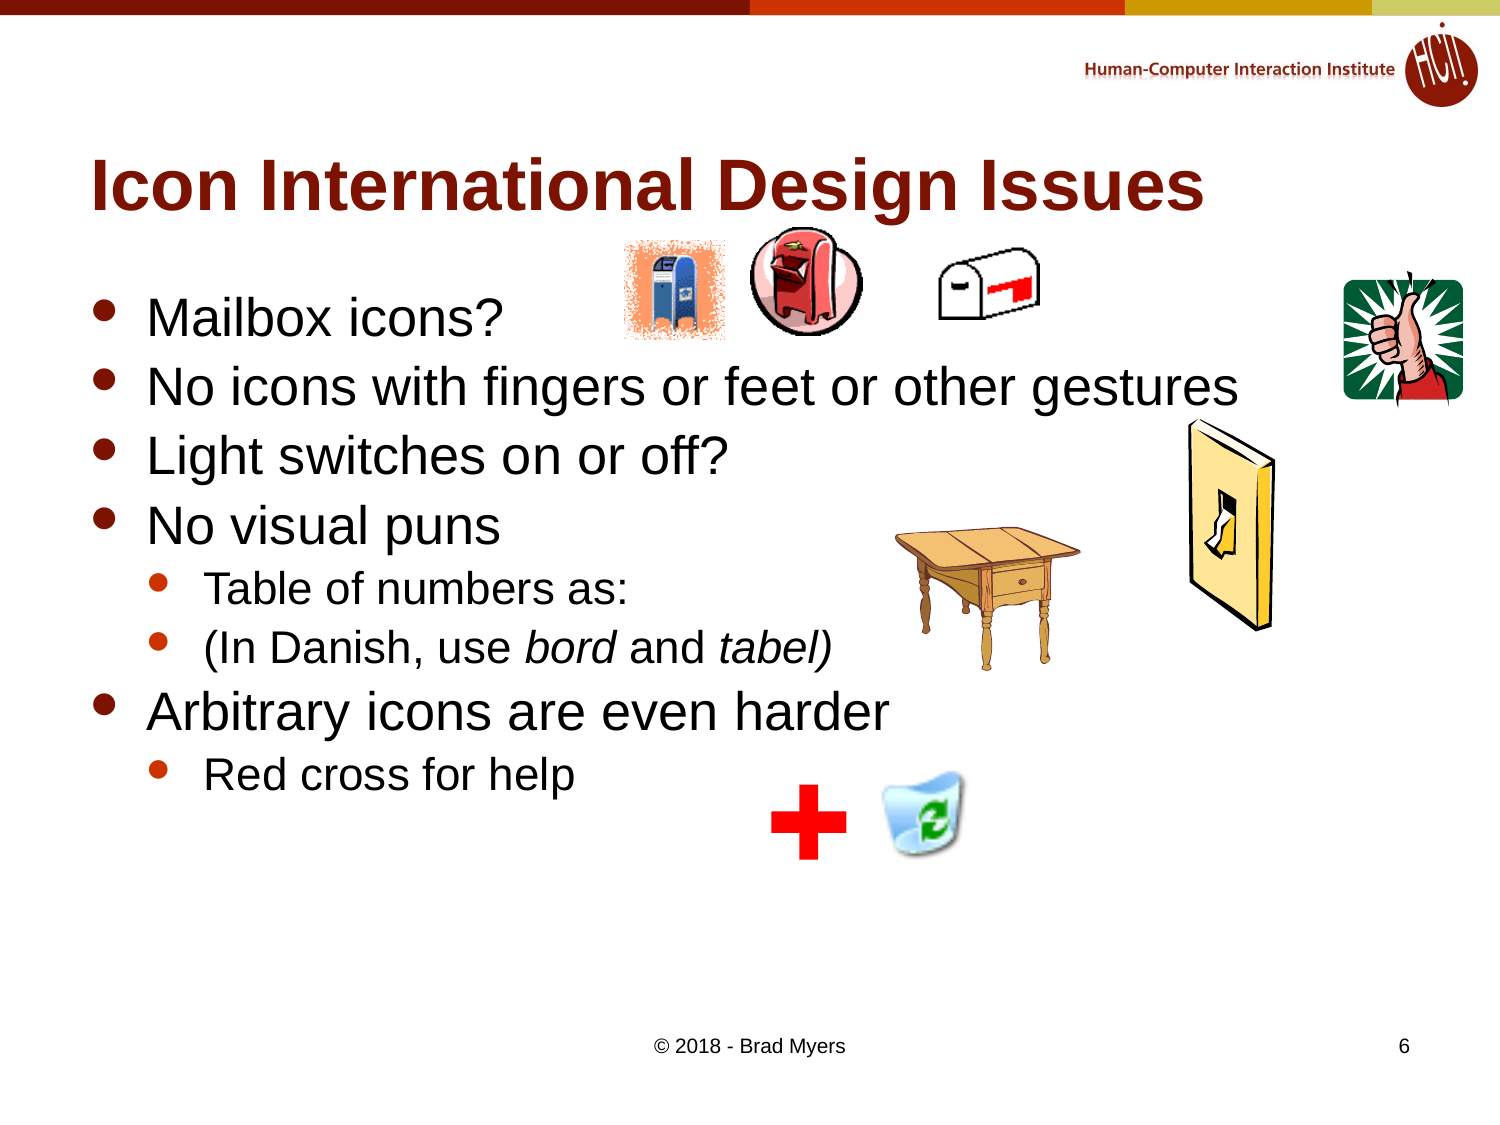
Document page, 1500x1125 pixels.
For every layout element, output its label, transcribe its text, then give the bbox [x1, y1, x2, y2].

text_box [771, 784, 847, 860]
slide_number 6 [1074, 1024, 1426, 1101]
picture [1313, 22, 1478, 107]
title Icon International Design Issues [74, 19, 1313, 233]
picture [1343, 270, 1464, 409]
picture [624, 239, 726, 341]
picture [877, 760, 977, 874]
picture [886, 526, 1081, 672]
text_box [1188, 418, 1276, 632]
picture [749, 227, 863, 336]
footer © 2018 - Brad Myers [512, 1024, 988, 1101]
list Mailbox icons? No icons with fingers or feet or other gestures Light switches on or off? No visual puns Table of numbers as: (In Danish, use bord and tabel) Arbitrary icons are even harder Red cross for help [74, 281, 1426, 1006]
picture [912, 239, 1040, 320]
